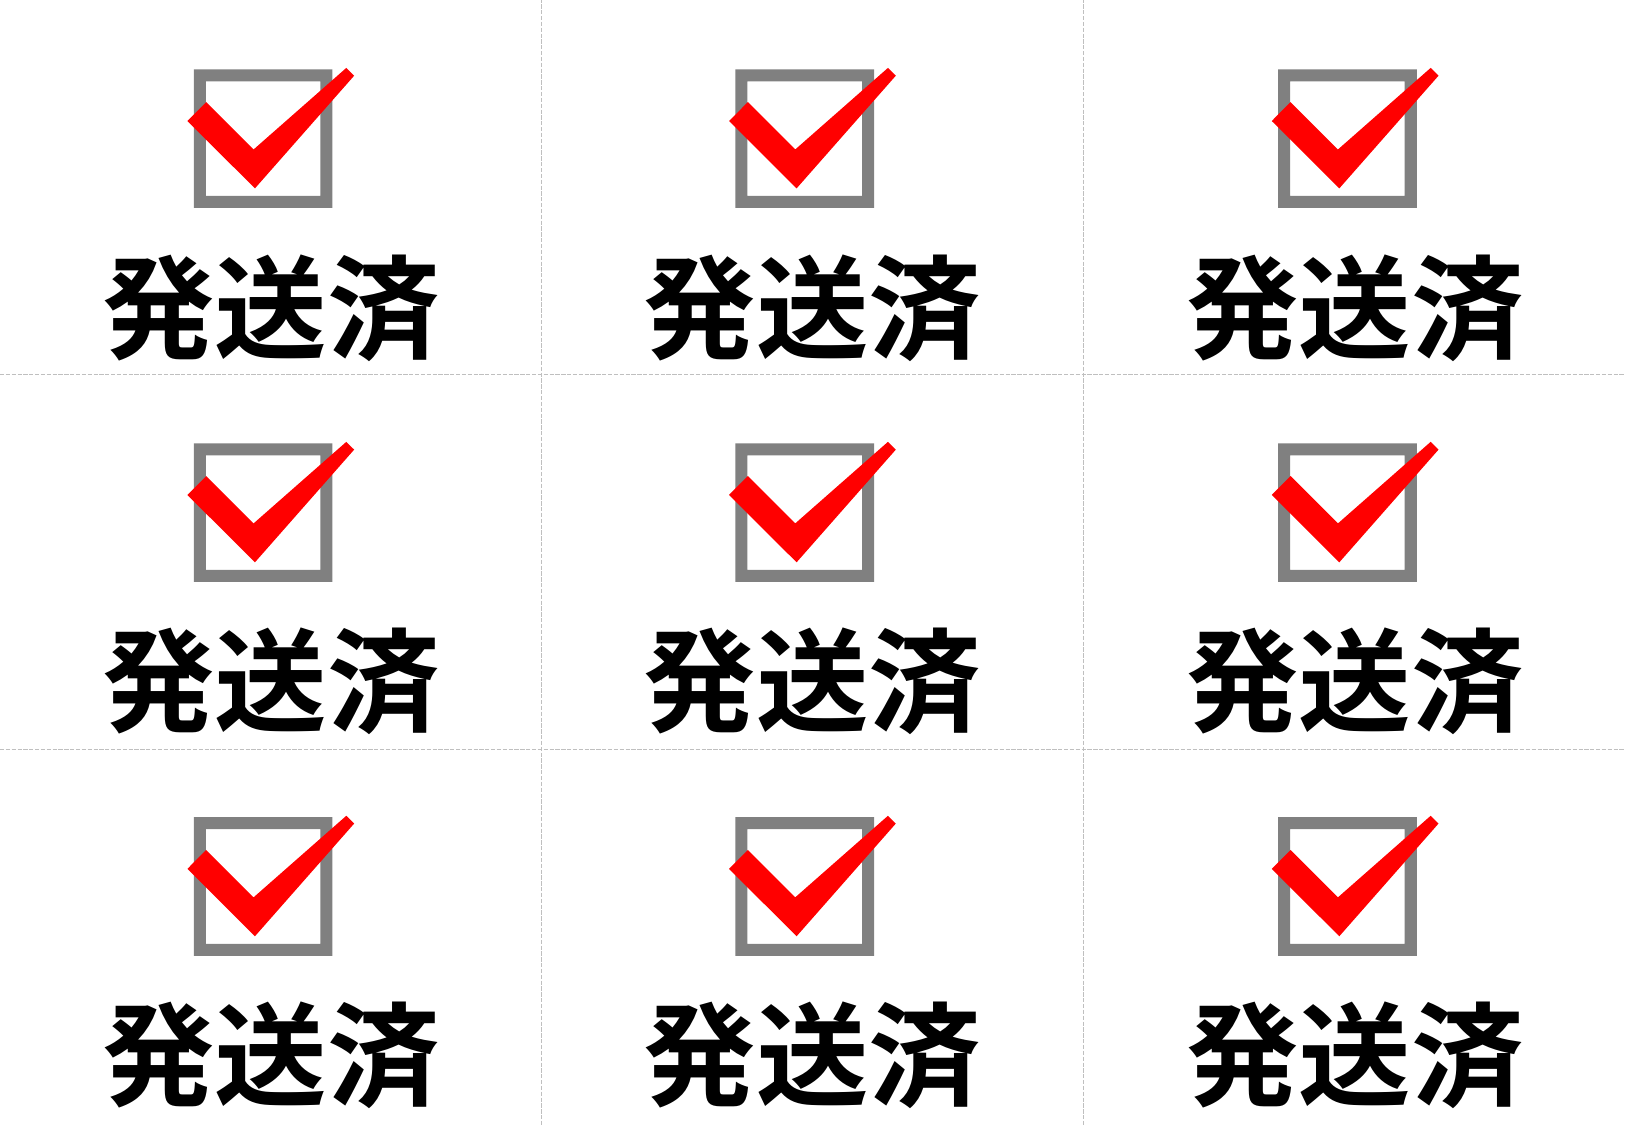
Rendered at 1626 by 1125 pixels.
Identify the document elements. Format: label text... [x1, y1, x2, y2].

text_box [729, 441, 896, 582]
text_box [187, 441, 355, 582]
text_box 発送済 [643, 237, 982, 373]
text_box 発送済 [1186, 985, 1525, 1121]
text_box 発送済 [643, 611, 982, 747]
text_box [729, 815, 896, 956]
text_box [729, 67, 896, 208]
text_box 発送済 [101, 237, 440, 373]
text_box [187, 67, 355, 208]
text_box 発送済 [1186, 237, 1525, 373]
text_box 発送済 [101, 985, 440, 1121]
text_box 発送済 [1186, 611, 1525, 747]
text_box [1271, 67, 1439, 208]
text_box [1271, 815, 1439, 956]
text_box 発送済 [101, 611, 440, 747]
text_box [1271, 441, 1439, 582]
text_box 発送済 [643, 985, 982, 1121]
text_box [187, 815, 355, 956]
